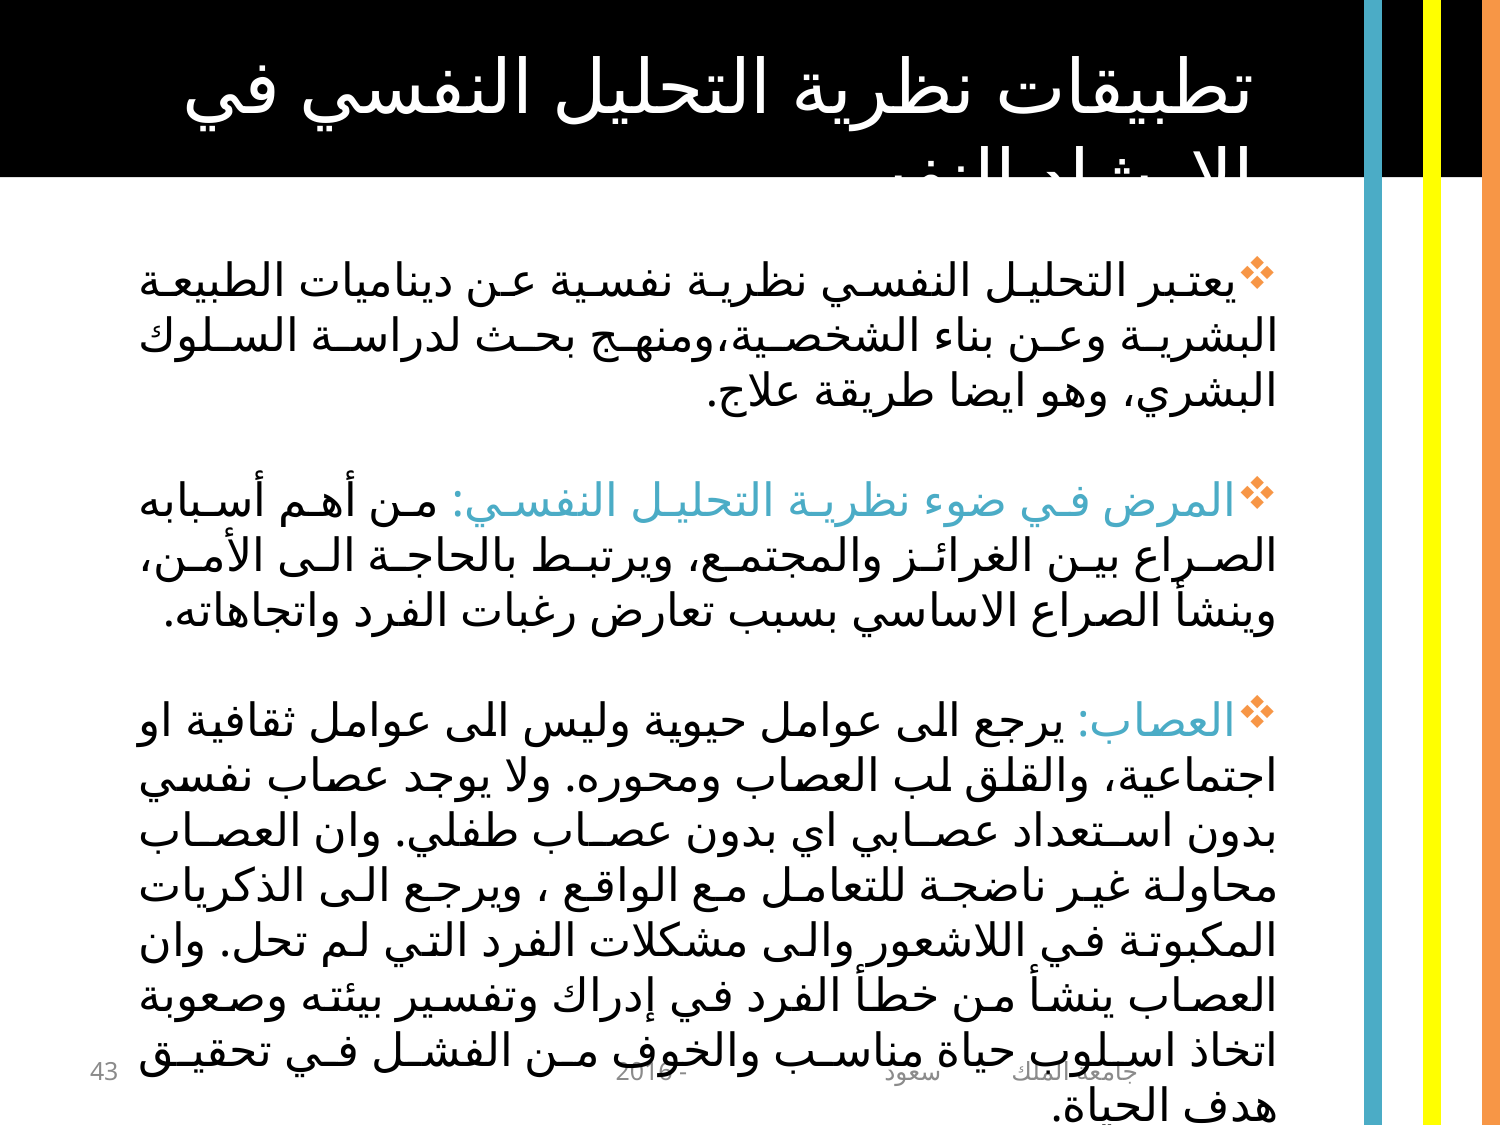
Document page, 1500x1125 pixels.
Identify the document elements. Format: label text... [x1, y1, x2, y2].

text_box [0, 0, 1362, 179]
text_box [1362, 0, 1384, 1125]
text_box يعتبر التحليل النفسي نظرية نفسية عن ديناميات الطبيعة البشرية وعن بناء الشخصية،ومنهج بحث لدراسة السلوك البشري، وهو ايضا طريقة علاج. المرض في ضوء نظرية التحليل النفسي: من أهم أسبابه الصراع بين الغرائز والمجتمع، ويرتبط بالحاجة الى الأمن، وينشأ الصراع الاساسي بسبب تعارض رغبات الفرد واتجاهاته. العصاب: يرجع الى عوامل حيوية وليس الى عوامل ثقافية او اجتماعية، والقلق لب العصاب ومحوره. ولا يوجد عصاب نفسي بدون استعداد عصابي اي بدون عصاب طفلي. وان العصاب محاولة غير ناضجة للتعامل مع الواقع ، ويرجع الى الذكريات المكبوتة في اللاشعور والى مشكلات الفرد التي لم تحل. وان العصاب ينشأ من خطأ الفرد في إدراك وتفسير بيئته وصعوبة اتخاذ اسلوب حياة مناسب والخوف من الفشل في تحقيق هدف الحياة. [123, 243, 1294, 1125]
text_box [1384, 0, 1421, 179]
text_box تطبيقات نظرية التحليل النفسي في الإرشاد النفسي [70, 30, 1270, 226]
text_box [1480, 0, 1500, 1125]
slide_number 43 [75, 1042, 425, 1103]
footer جامعة الملك سعود - 2016 [512, 1042, 988, 1103]
text_box [1421, 0, 1443, 1125]
text_box [1443, 0, 1480, 179]
